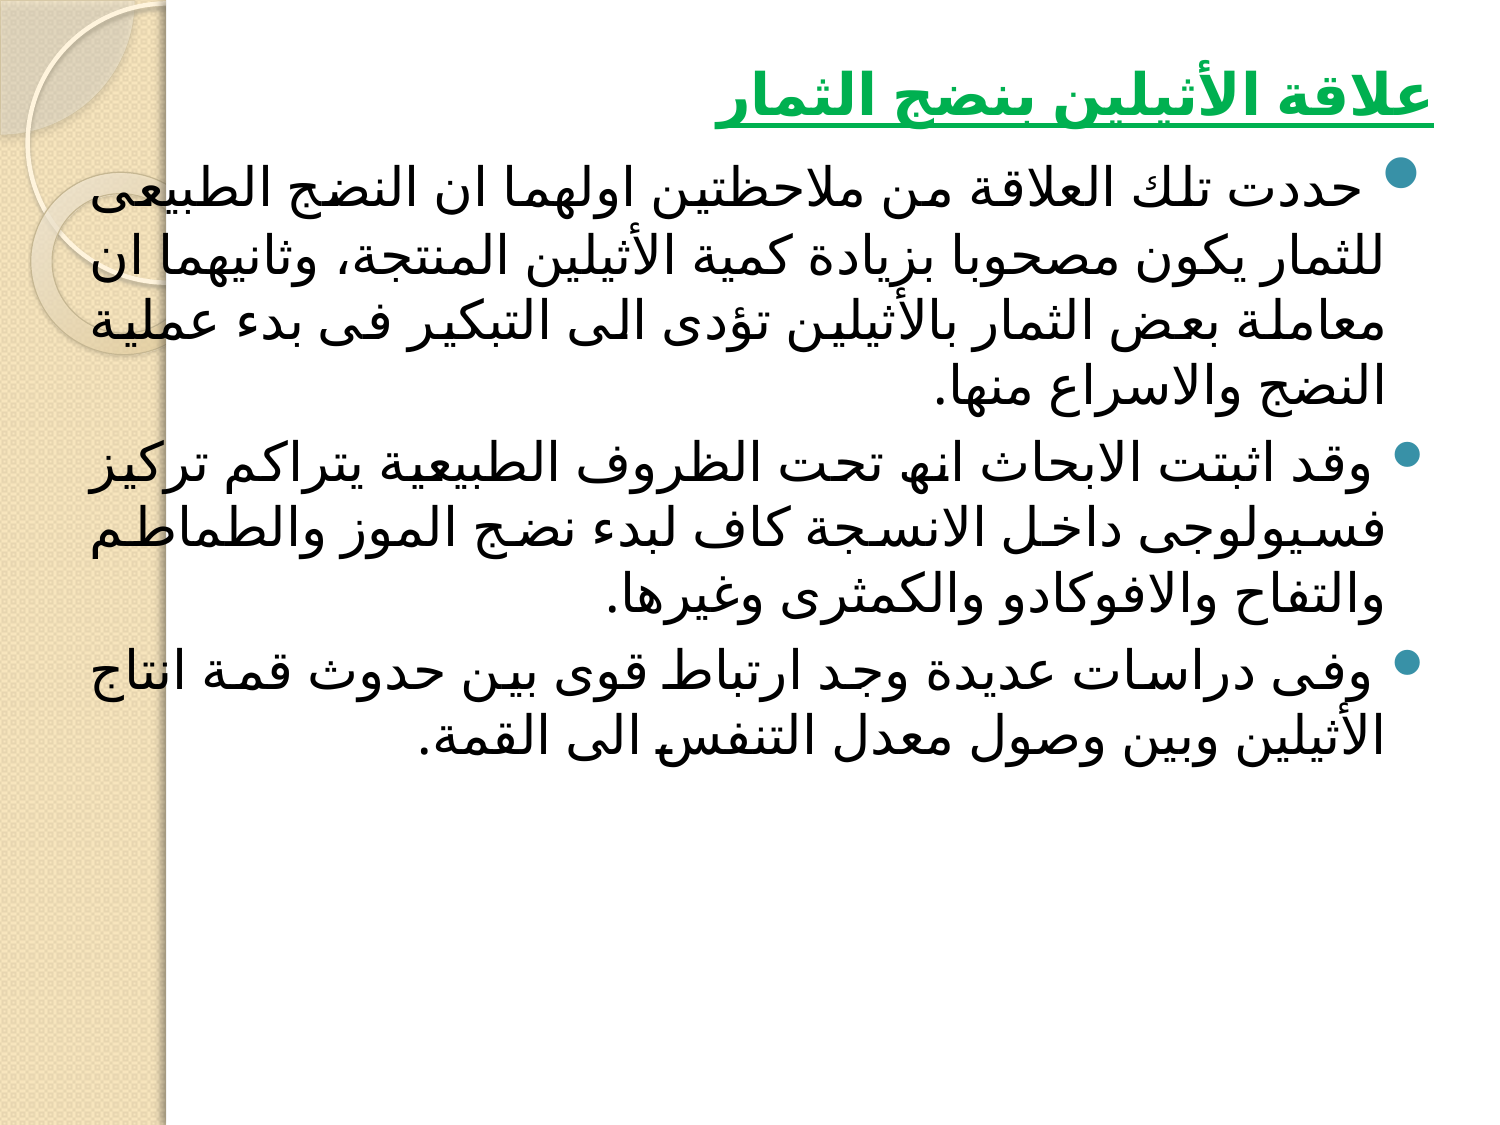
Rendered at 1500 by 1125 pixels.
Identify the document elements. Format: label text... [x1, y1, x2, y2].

list علاقة الأثیلین بنضج الثمار حددت تلك العلاقة من ملاحظتین اولھما ان النضج الطبیعى للثمار یكون مصحوبا بزیادة كمیة الأثیلین المنتجة، وثانیھما ان معاملة بعض الثمار بالأثیلین تؤدى الى التبكیر فى بدء عملیة النضج والاسراع منھا. وقد اثبتت الابحاث انھ تحت الظروف الطبیعیة یتراكم تركیز فسیولوجى داخل الانسجة كاف لبدء نضج الموز والطماطم والتفاح والافوكادو والكمثرى وغیرھا. وفى دراسات عدیدة وجد ارتباط قوى بین حدوث قمة انتاج الأثیلین وبین وصول معدل التنفس الى القمة. [75, 50, 1463, 1005]
